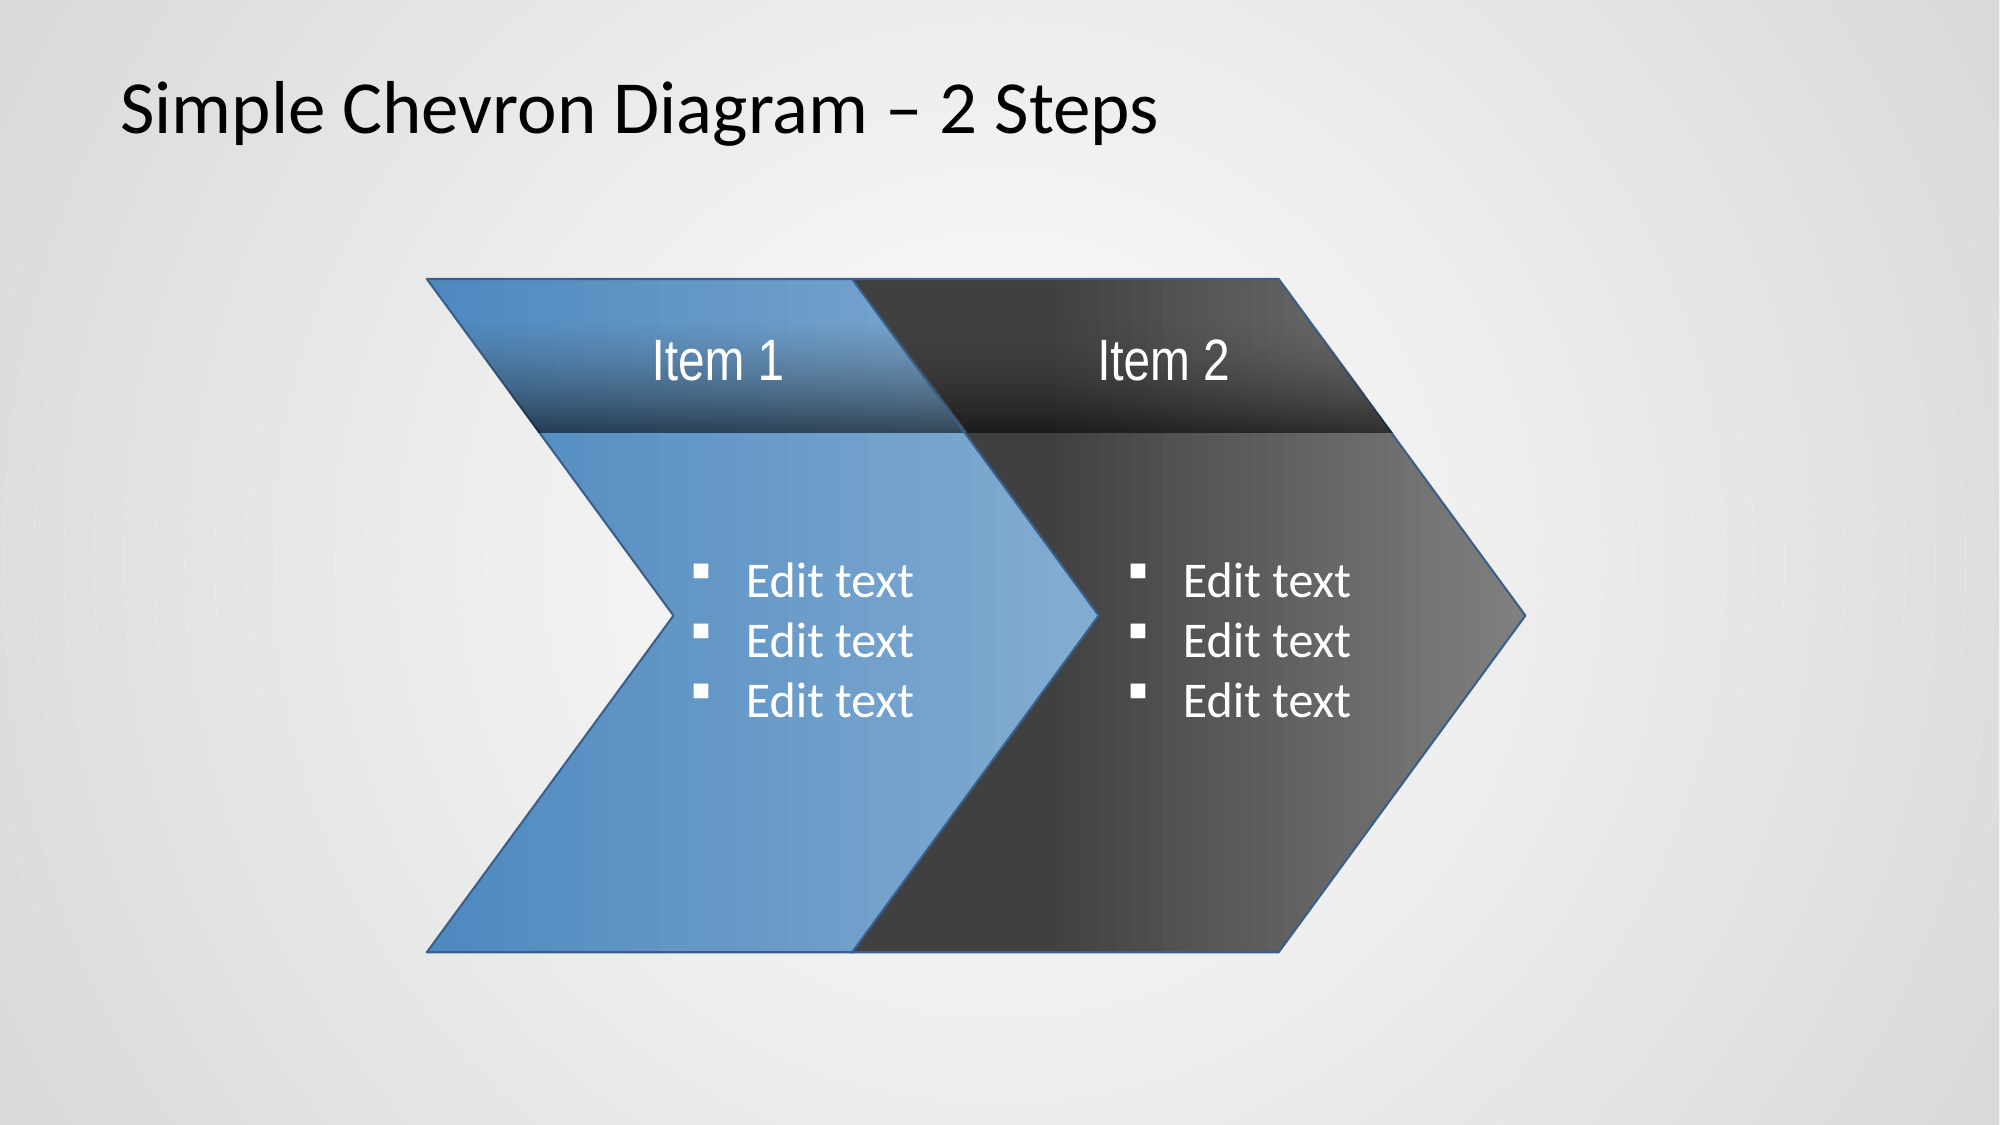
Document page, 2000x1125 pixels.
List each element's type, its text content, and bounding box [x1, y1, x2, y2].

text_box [851, 278, 1526, 953]
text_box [426, 278, 850, 953]
title Simple Chevron Diagram – 2 Steps [99, 45, 1900, 162]
